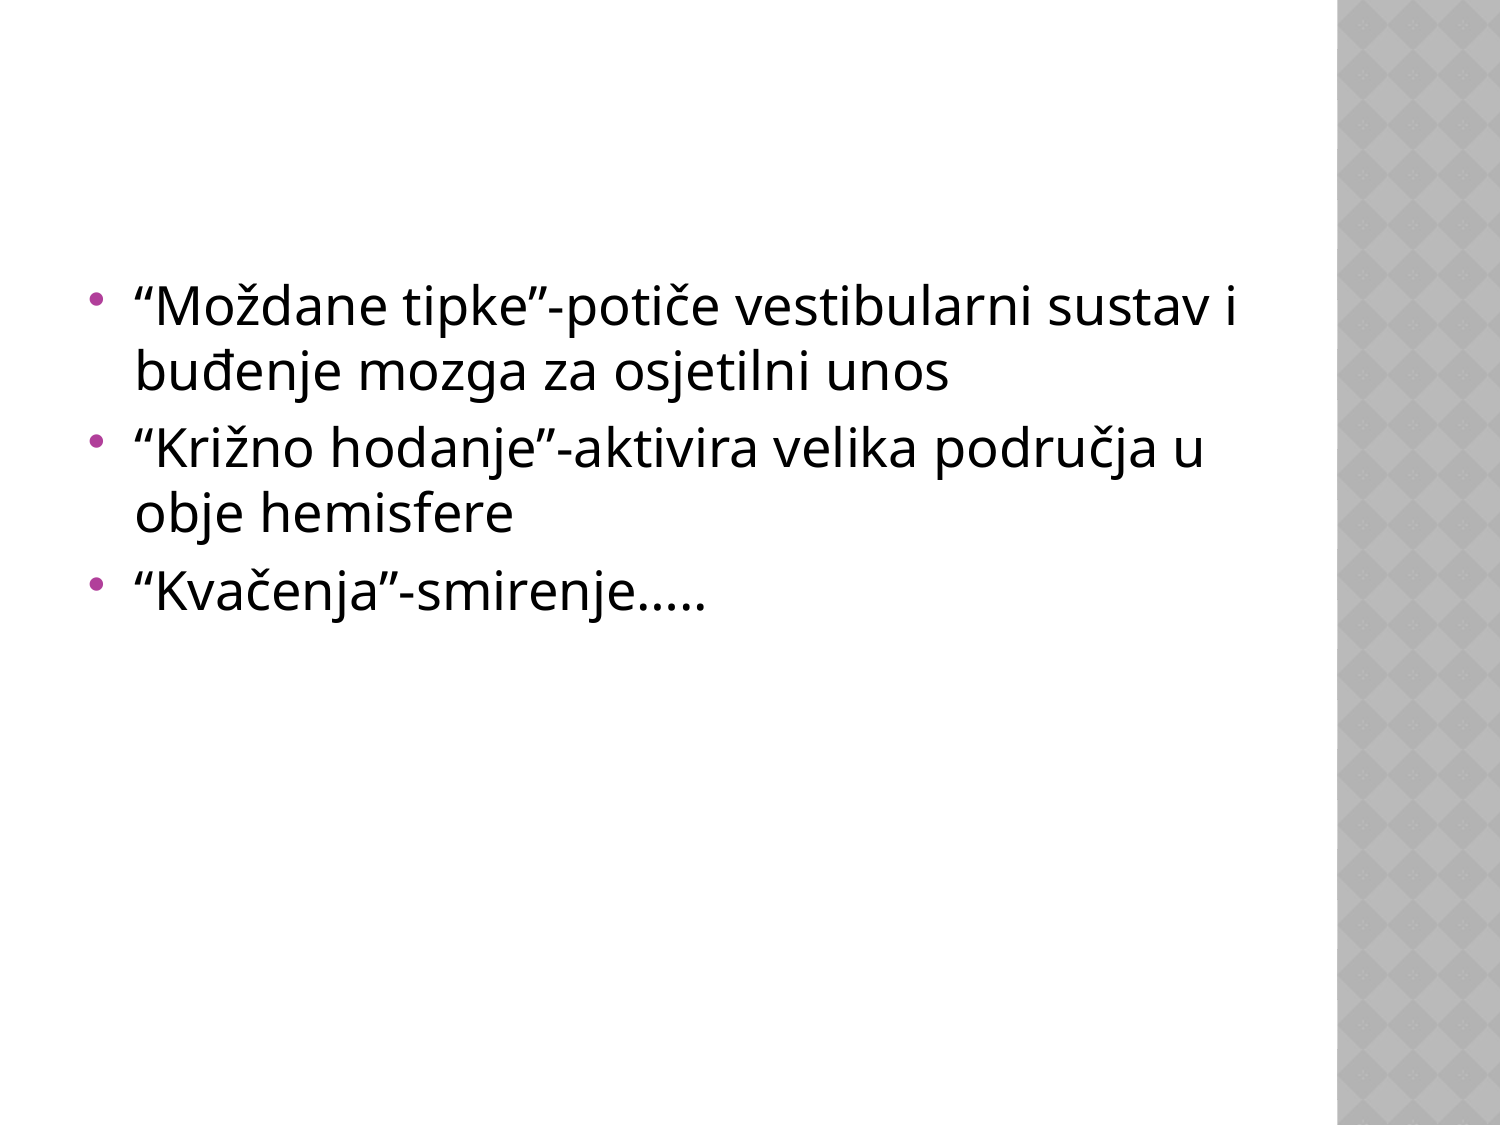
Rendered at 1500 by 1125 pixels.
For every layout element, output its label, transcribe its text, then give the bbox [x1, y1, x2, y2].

list “Moždane tipke”-potiče vestibularni sustav i buđenje mozga za osjetilni unos “Križno hodanje”-aktivira velika područja u obje hemisfere “Kvačenja”-smirenje….. [75, 264, 1263, 1059]
